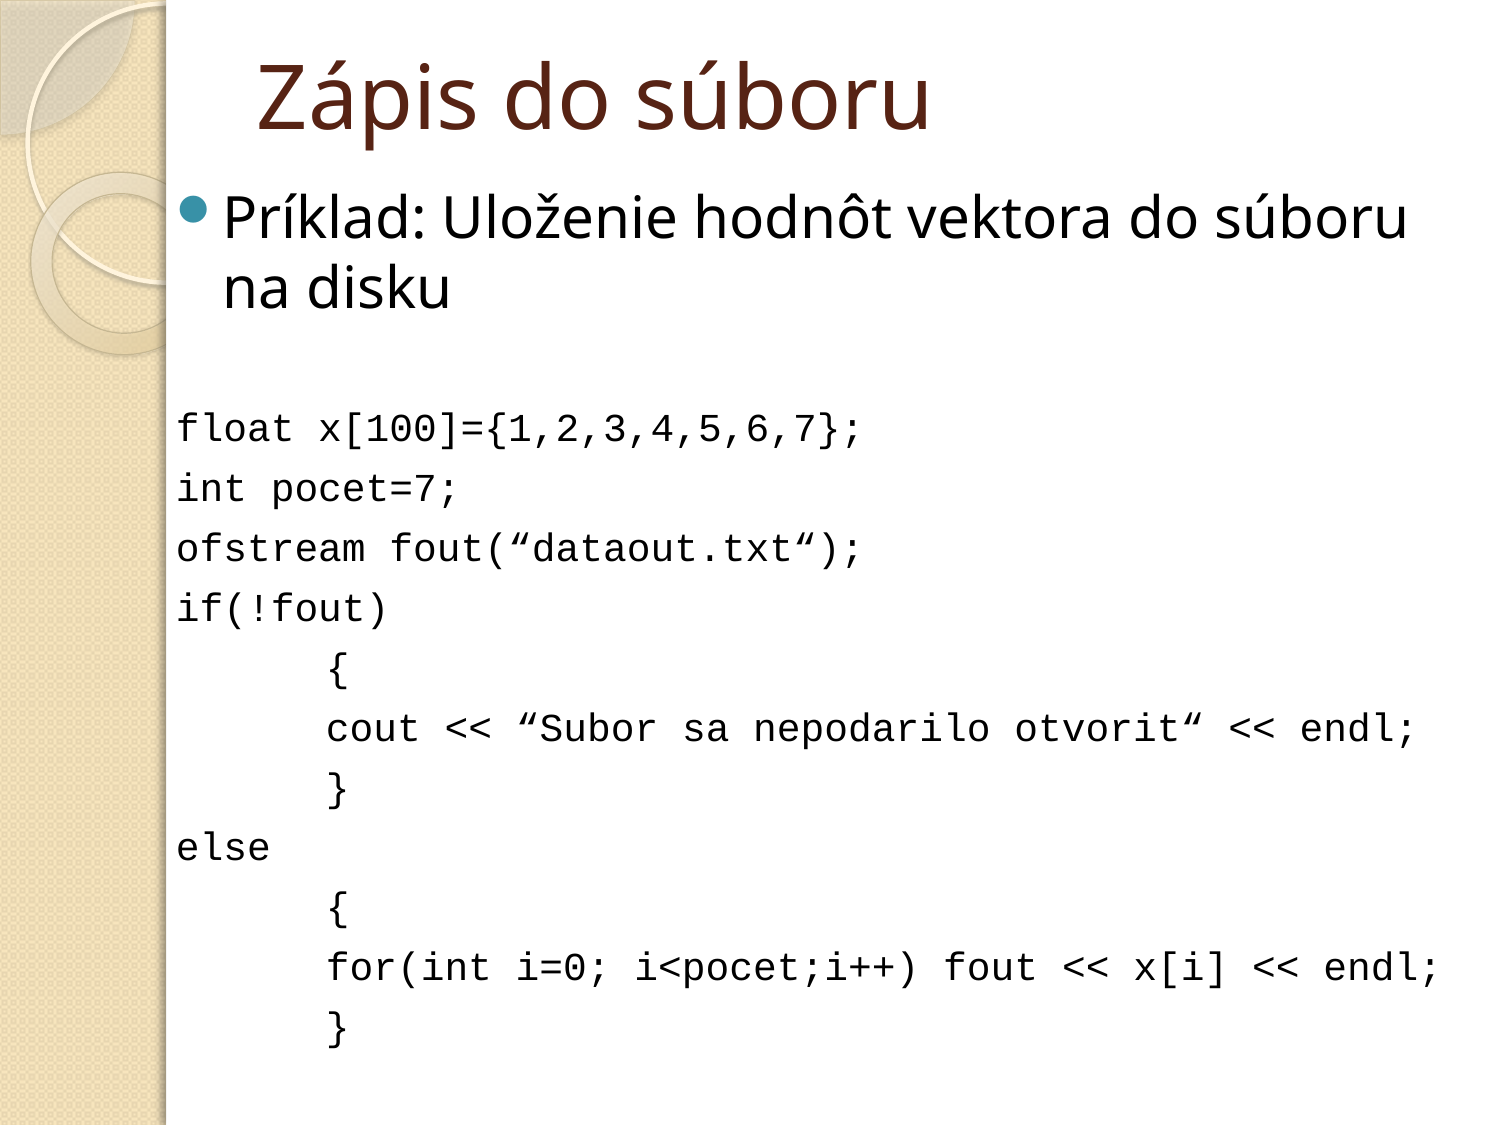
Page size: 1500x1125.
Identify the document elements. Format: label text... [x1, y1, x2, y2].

list Príklad: Uloženie hodnôt vektora do súboru na disku float x[100]={1,2,3,4,5,6,7}; int pocet=7; ofstream fout(“dataout.txt“); if(!fout) { cout << “Subor sa nepodarilo otvorit“ << endl; } else { for(int i=0; i<pocet;i++) fout << x[i] << endl; } [147, 172, 1500, 1125]
title Zápis do súboru [242, 0, 1473, 172]
